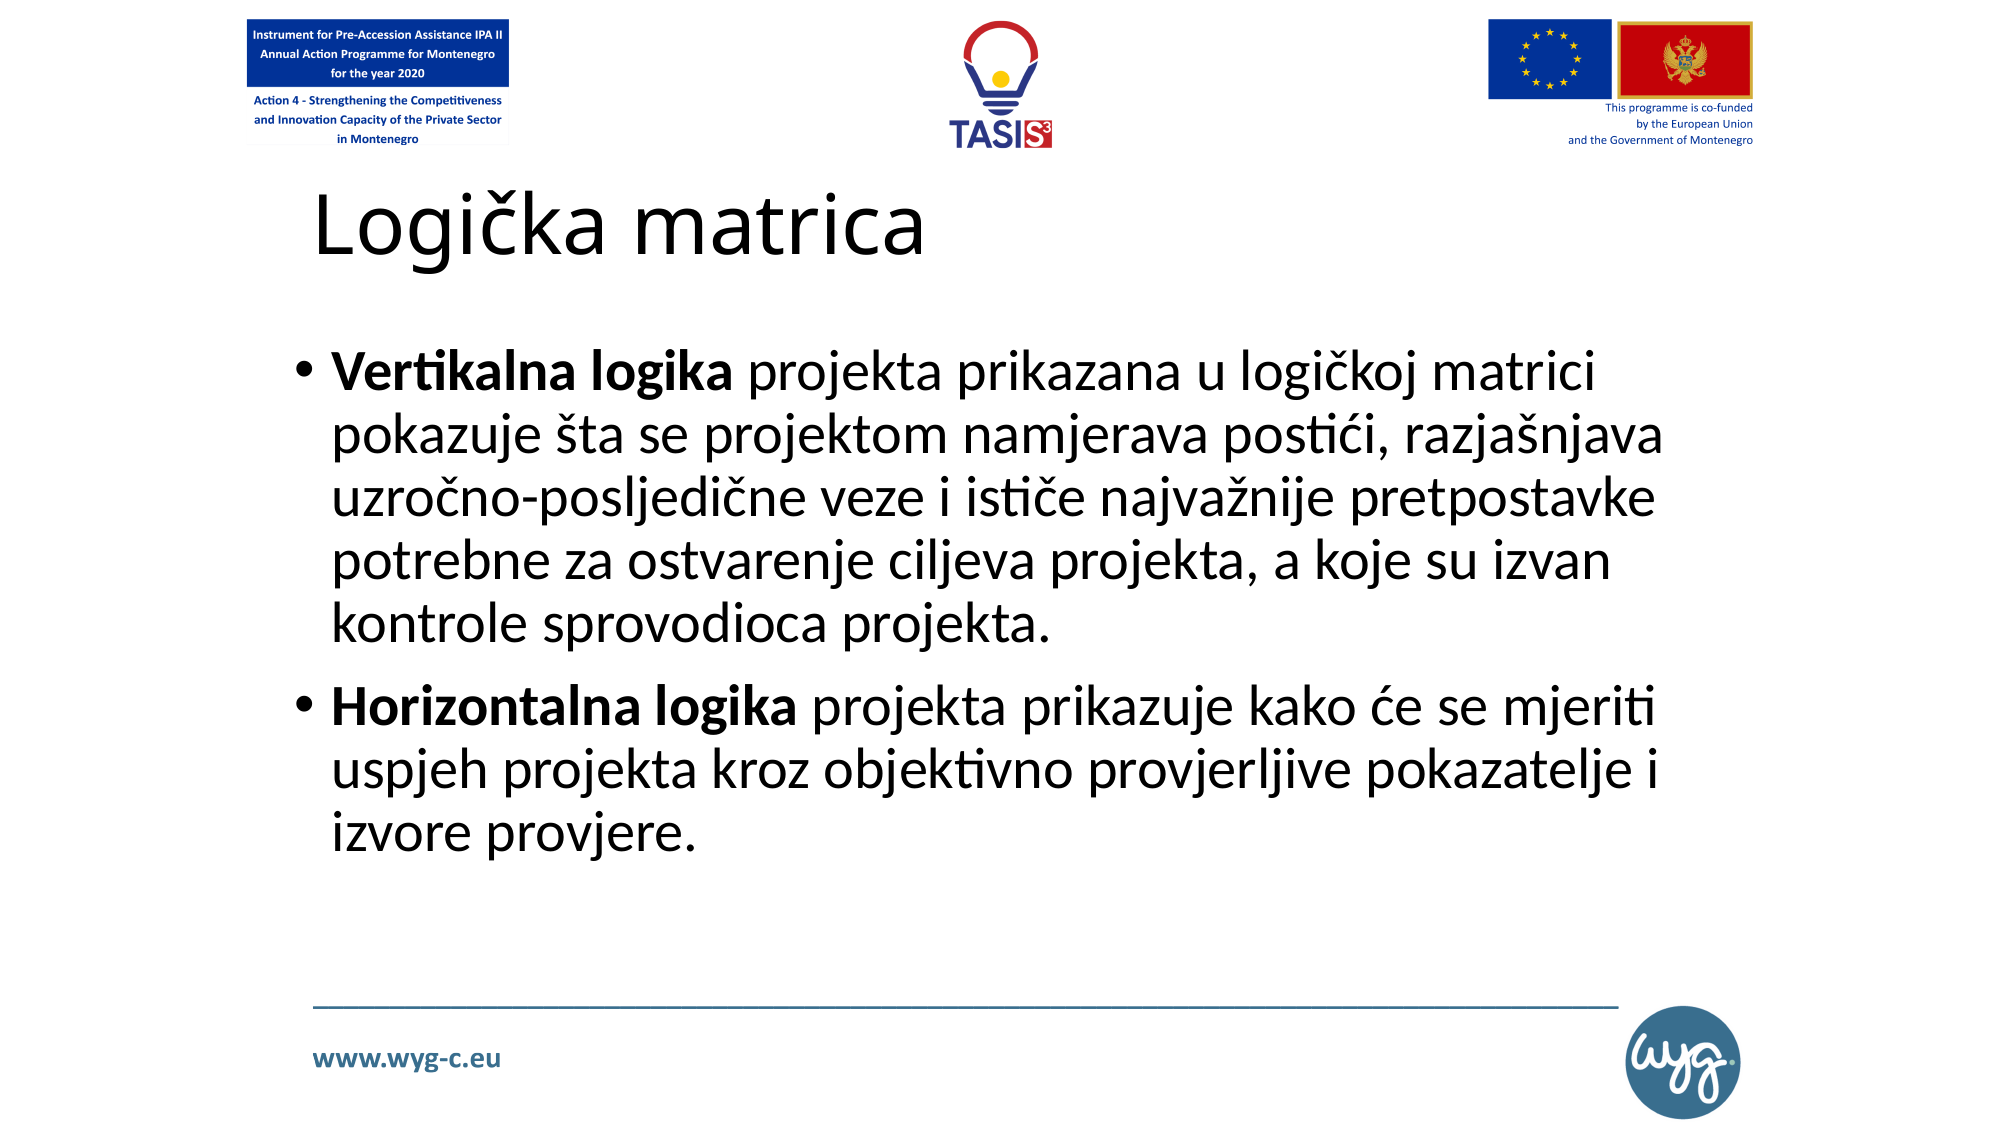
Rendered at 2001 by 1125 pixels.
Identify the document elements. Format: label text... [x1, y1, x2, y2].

picture [246, 19, 1753, 149]
list Vertikalna logika projekta prikazana u logičkoj matrici pokazuje šta se projektom namjerava postići, razjašnjava uzročno-posljedične veze i ističe najvažnije pretpostavke potrebne za ostvarenje ciljeva projekta, a koje su izvan kontrole sprovodioca projekta. Horizontalna logika projekta prikazuje kako će se mjeriti uspjeh projekta kroz objektivno provjerljive pokazatelje i izvore provjere. [279, 332, 1712, 1005]
picture [312, 1000, 1743, 1125]
title Logička matrica [296, 174, 1693, 281]
